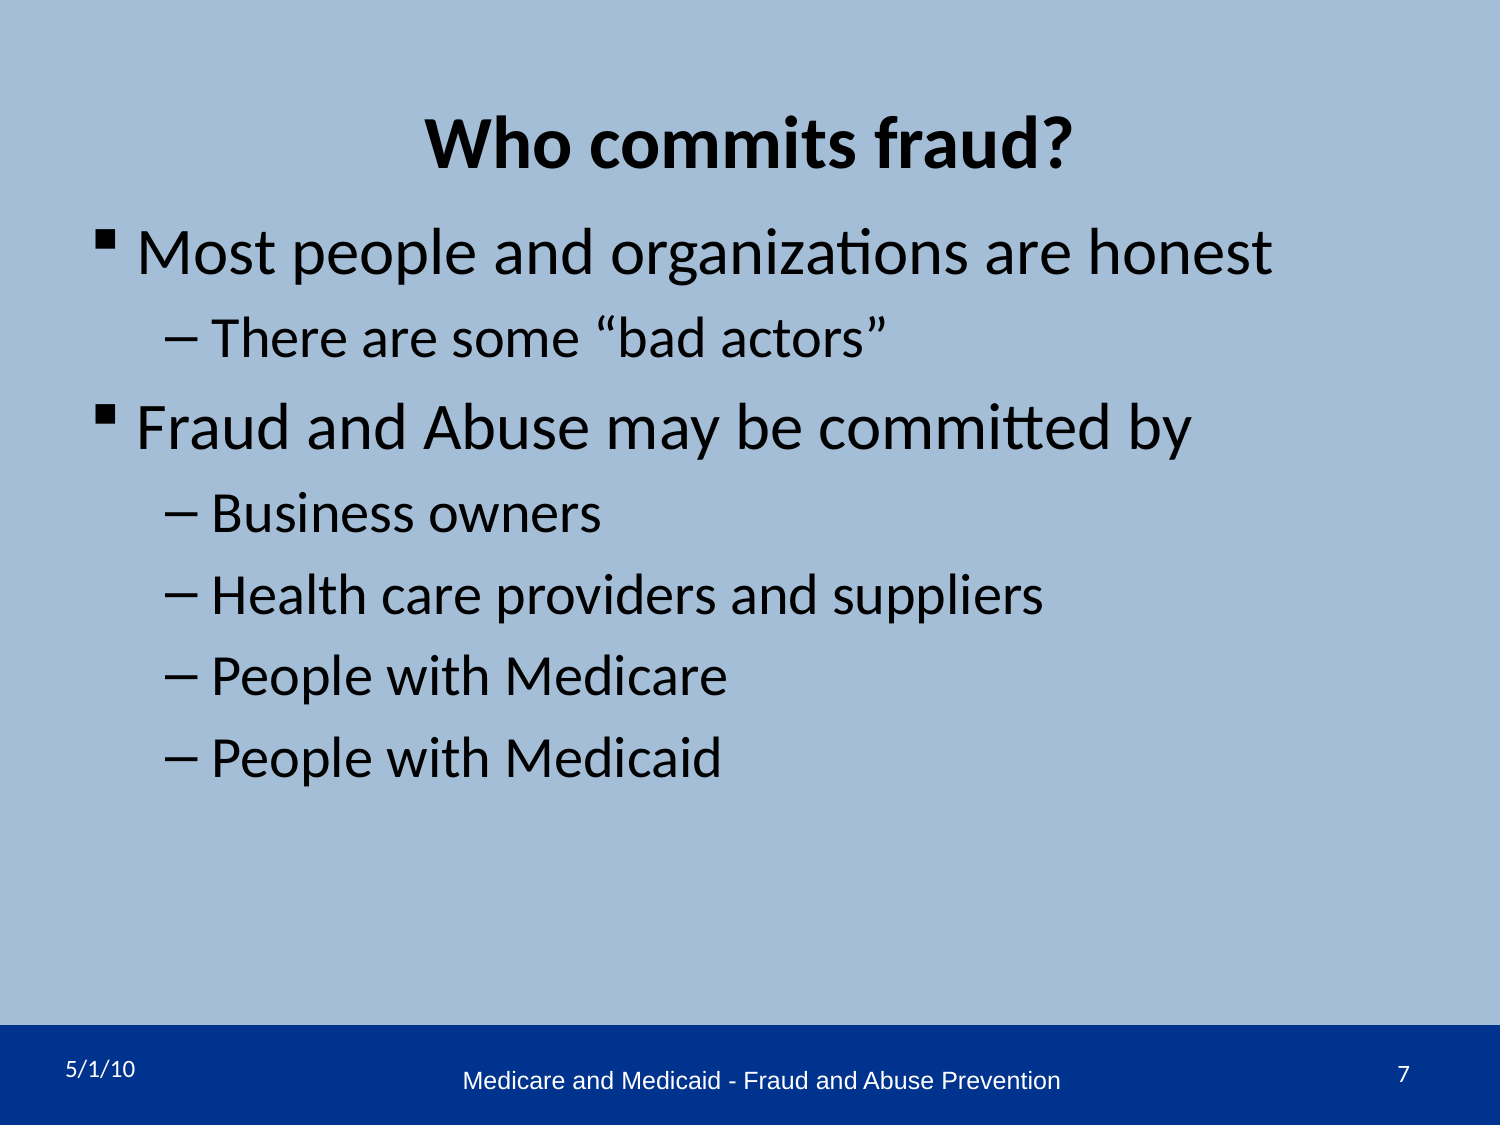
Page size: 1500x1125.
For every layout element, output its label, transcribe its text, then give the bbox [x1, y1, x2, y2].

list Most people and organizations are honest There are some “bad actors” Fraud and Abuse may be committed by Business owners Health care providers and suppliers People with Medicare People with Medicaid [74, 199, 1451, 1006]
title Who commits fraud? [74, 44, 1426, 199]
footer Medicare and Medicaid - Fraud and Abuse Prevention [425, 1050, 1100, 1110]
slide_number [50, 1037, 400, 1098]
slide_number 7 [1074, 1042, 1425, 1103]
